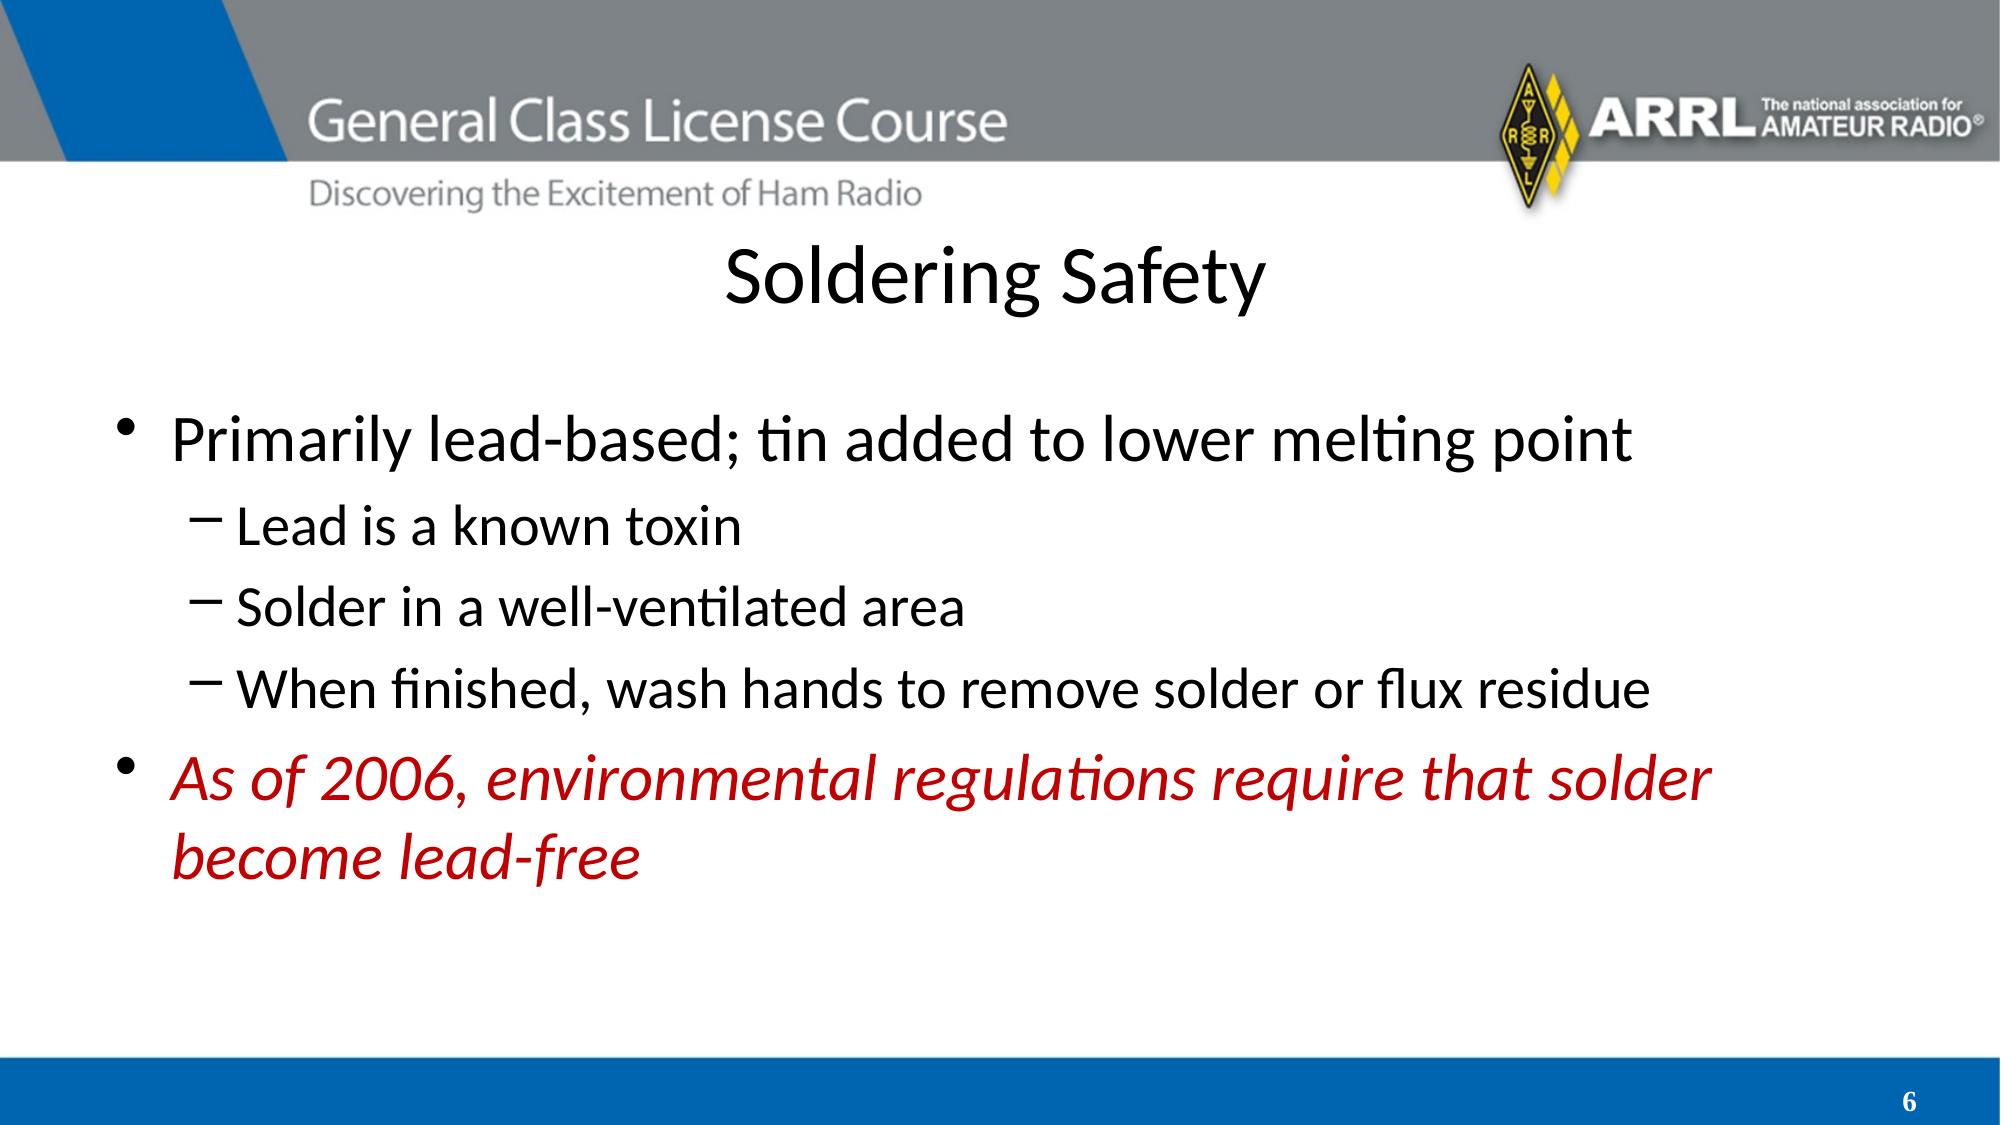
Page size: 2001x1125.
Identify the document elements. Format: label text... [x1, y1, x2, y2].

list Primarily lead-based; tin added to lower melting point Lead is a known toxin Solder in a well-ventilated area When finished, wash hands to remove solder or flux residue As of 2006, environmental regulations require that solder become lead-free [99, 387, 1900, 1075]
title Soldering Safety [96, 212, 1897, 356]
picture [0, 0, 2001, 1125]
